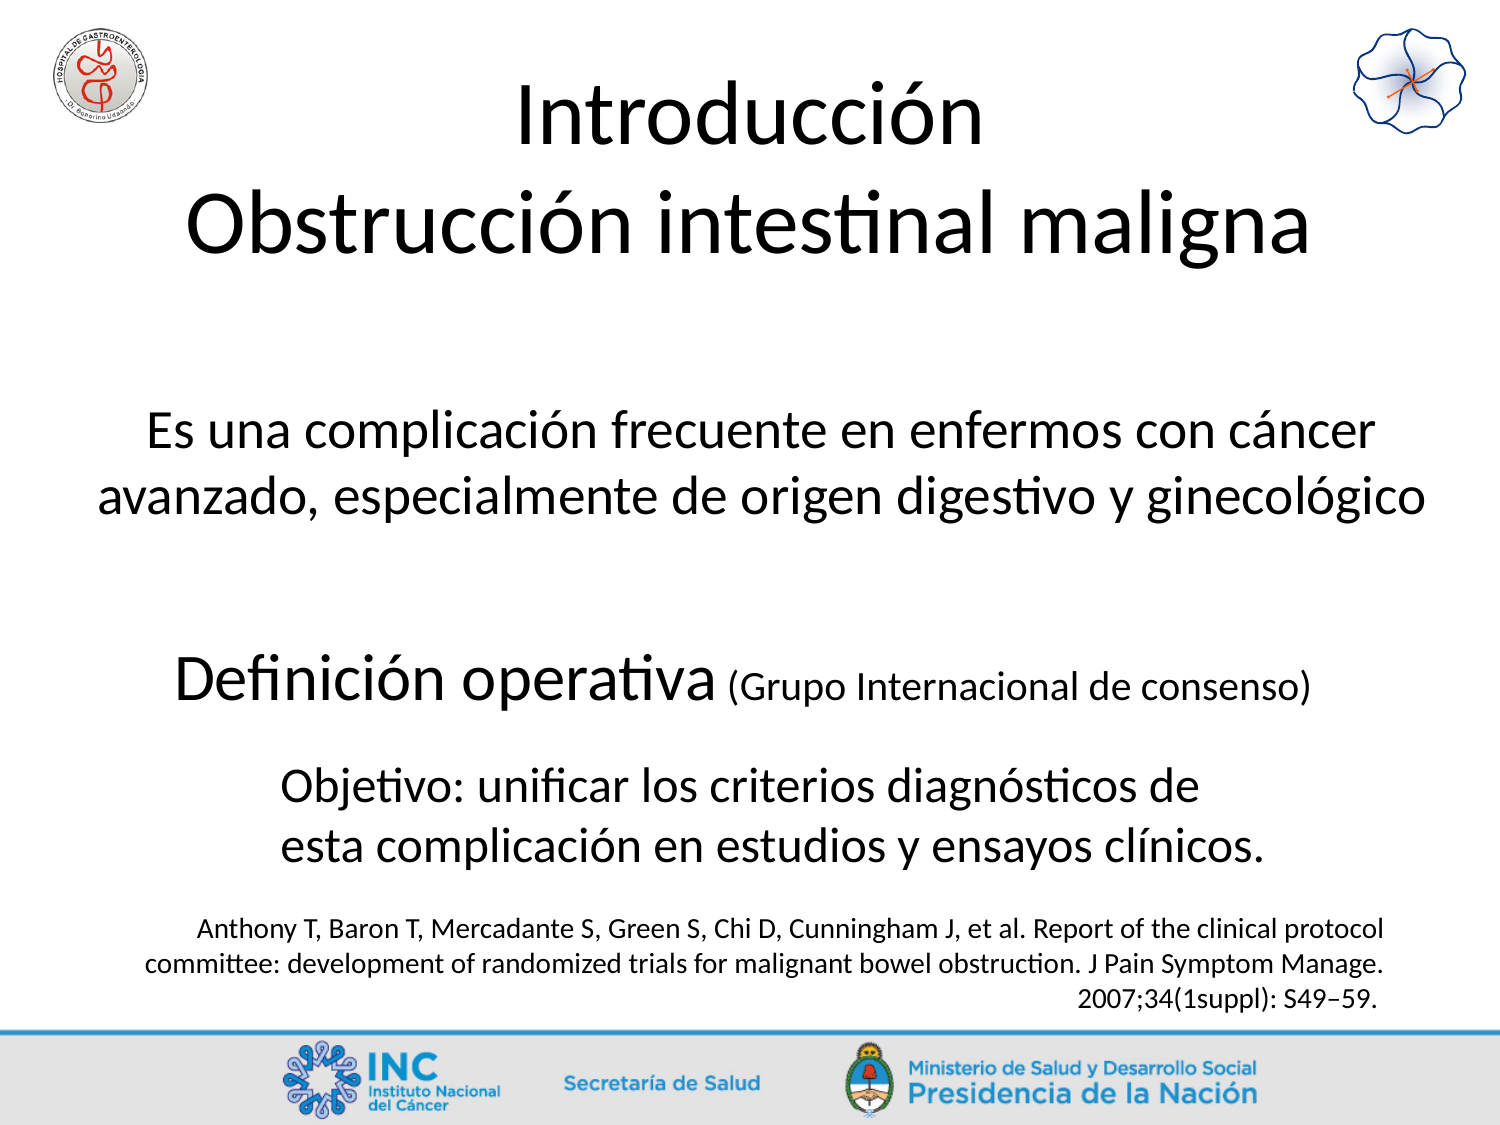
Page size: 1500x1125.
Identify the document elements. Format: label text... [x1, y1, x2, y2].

text_box Es una complicación frecuente en enfermos con cáncer avanzado, especialmente de origen digestivo y ginecológico [75, 385, 1450, 544]
text_box Introducción Obstrucción intestinal maligna [74, 45, 1425, 233]
picture [1352, 28, 1467, 135]
text_box Objetivo: unificar los criterios diagnósticos de esta complicación en estudios y ensayos clínicos. [265, 744, 1282, 880]
text_box Definición operativa (Grupo Internacional de consenso) [159, 626, 1329, 722]
picture [0, 1027, 1500, 1125]
picture [52, 28, 148, 124]
text_box Anthony T, Baron T, Mercadante S, Green S, Chi D, Cunningham J, et al. Report of the clinical protocol committee: development of randomized trials for malignant bowel obstruction. J Pain Symptom Manage. 2007;34(1suppl): S49–59. [88, 902, 1400, 1022]
